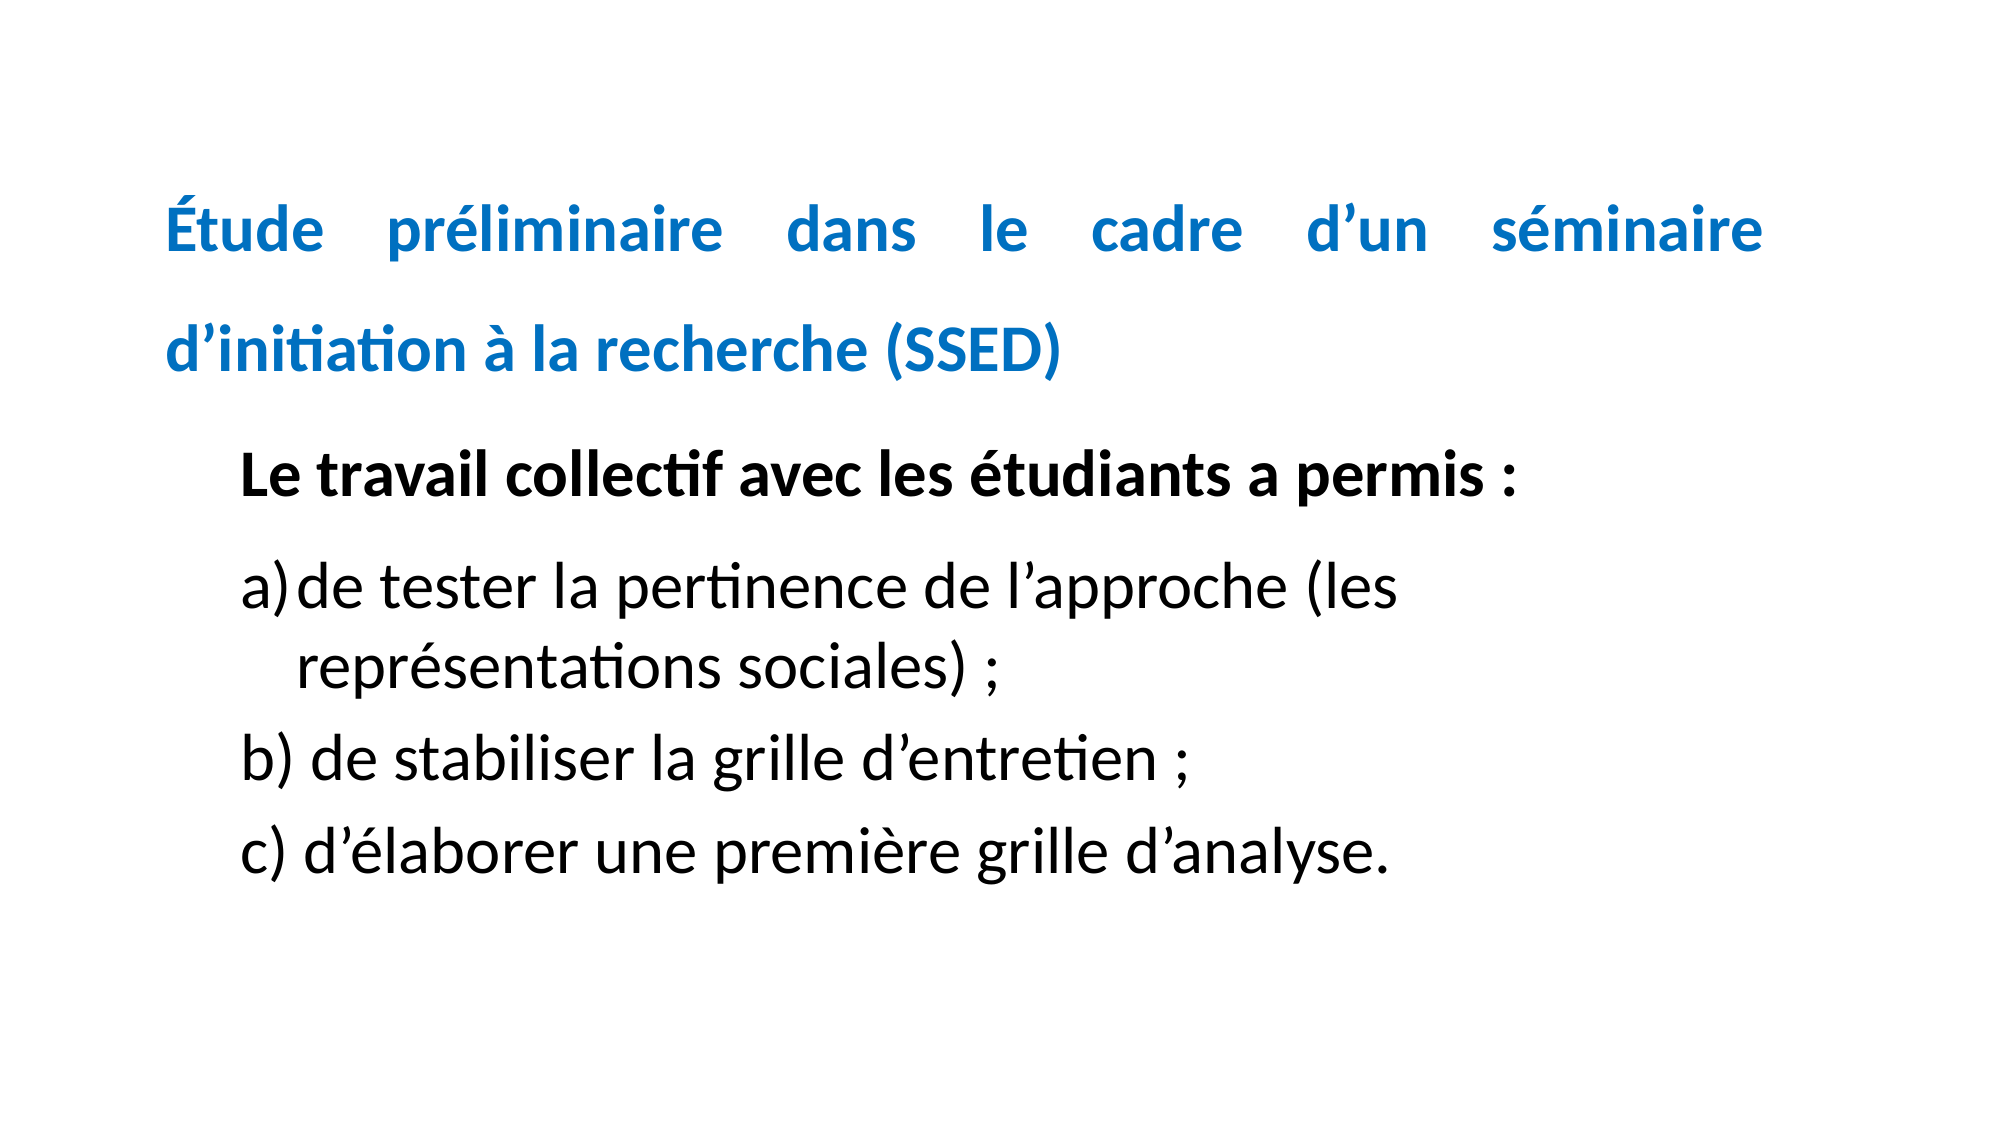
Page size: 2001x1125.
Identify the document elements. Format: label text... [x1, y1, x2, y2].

text_box Étude préliminaire dans le cadre d’un séminaire d’initiation à la recherche (SSED) Le travail collectif avec les étudiants a permis : de tester la pertinence de l’approche (les représentations sociales) ; b) de stabiliser la grille d’entretien ; c) d’élaborer une première grille d’analyse. [75, 137, 1781, 969]
